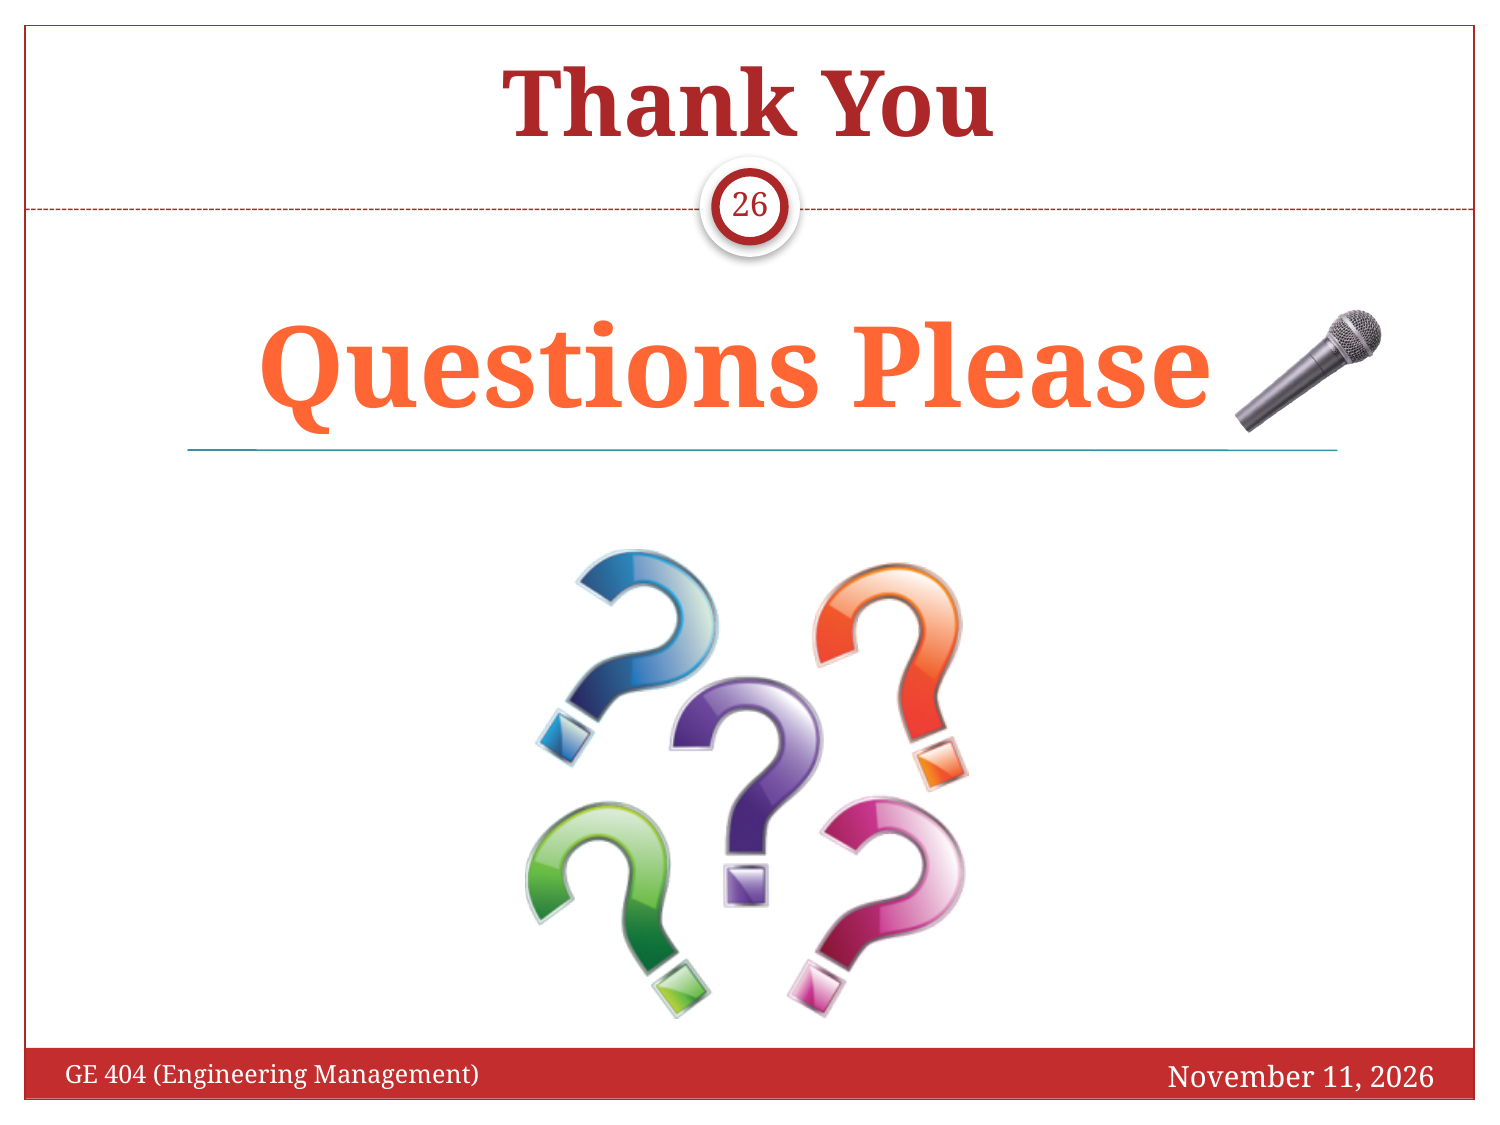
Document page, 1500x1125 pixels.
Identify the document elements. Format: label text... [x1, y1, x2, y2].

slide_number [950, 1050, 1450, 1111]
slide_number 26 [712, 169, 788, 243]
picture [1224, 299, 1391, 443]
footer GE 404 (Engineering Management) [50, 1051, 638, 1112]
picture [524, 549, 969, 1019]
text_box Questions Please [241, 287, 1230, 438]
title Thank You [49, 37, 1450, 163]
